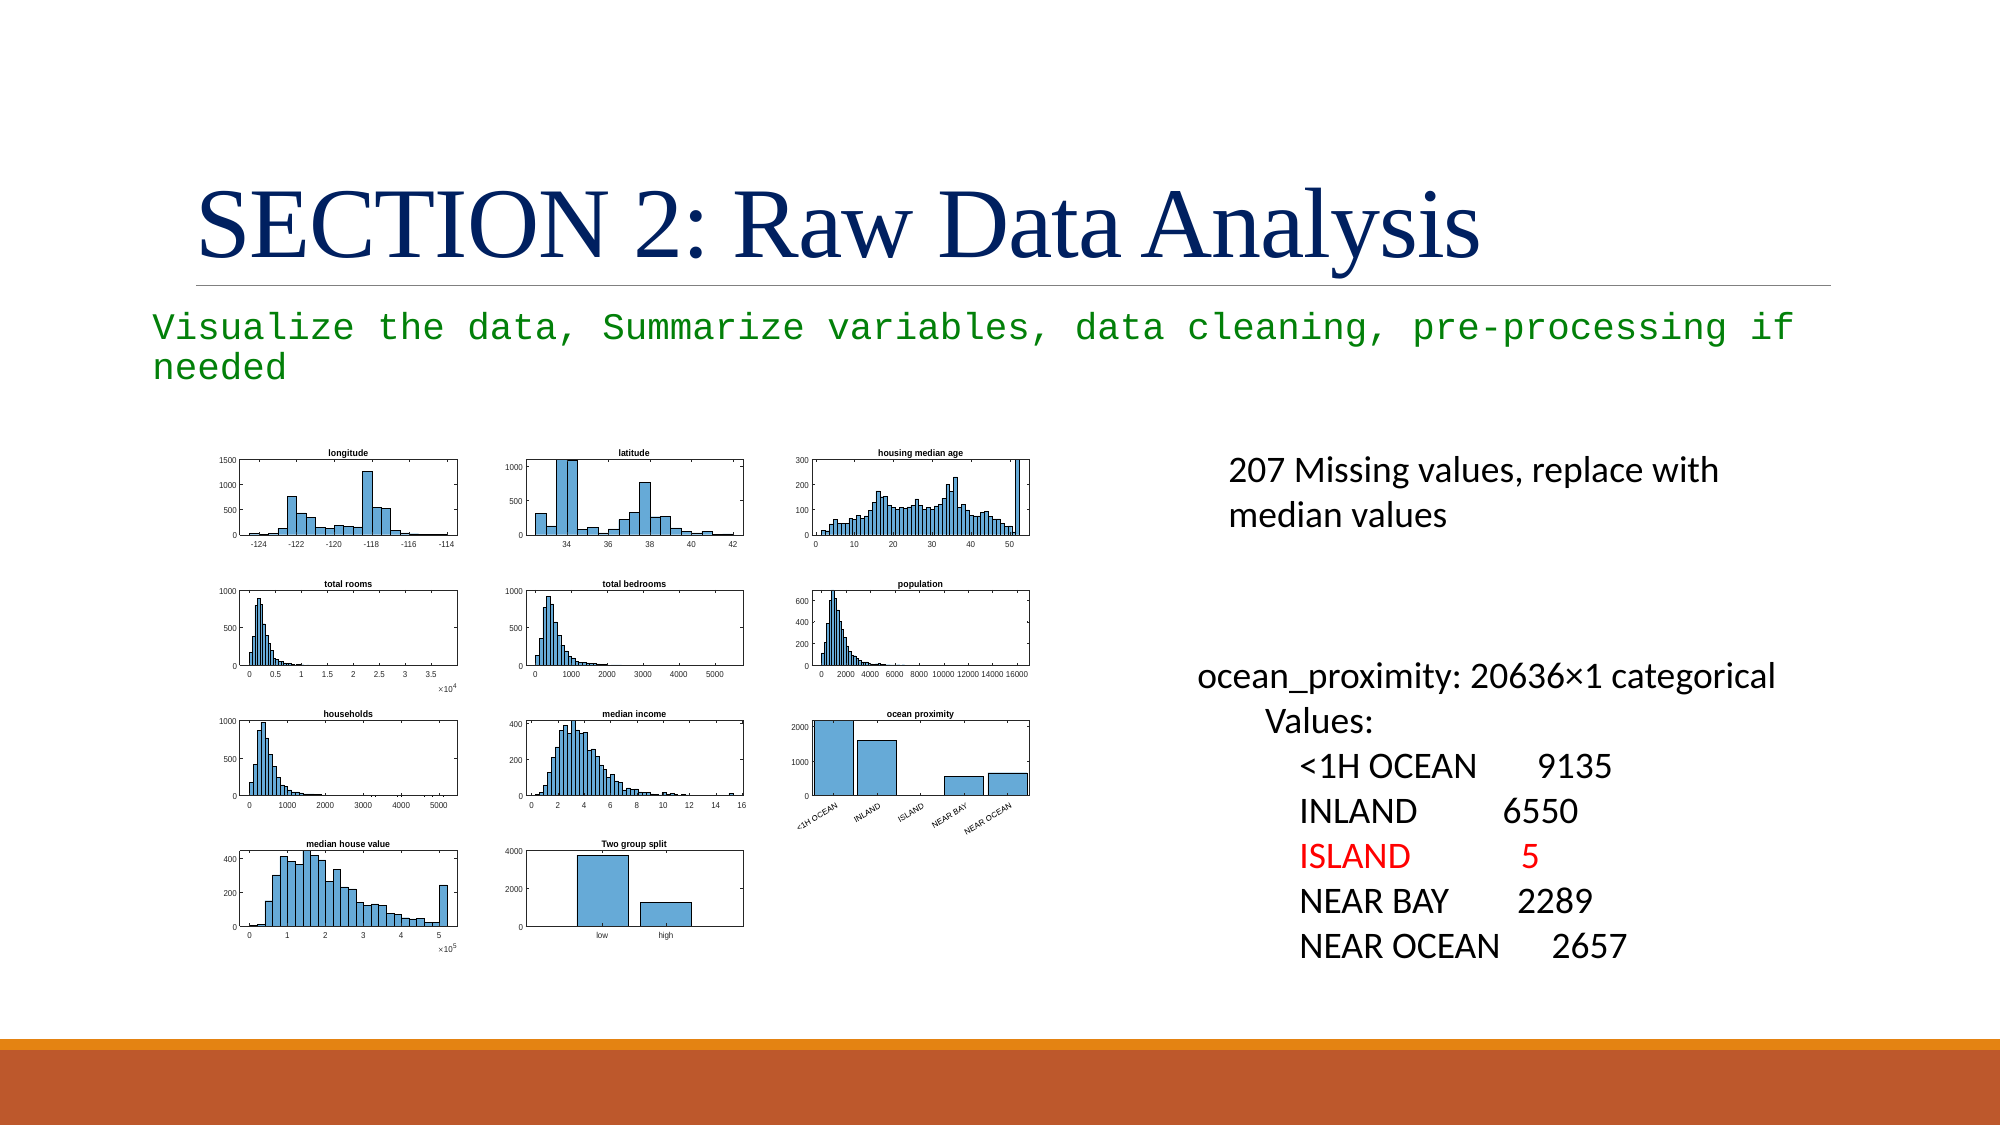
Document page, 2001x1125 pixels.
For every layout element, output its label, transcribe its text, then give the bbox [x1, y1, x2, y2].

picture [106, 413, 1126, 1009]
title SECTION 2: Raw Data Analysis [180, 47, 1830, 285]
text_box Visualize the data, Summarize variables, data cleaning, pre-processing if needed [137, 299, 1863, 1046]
text_box 207 Missing values, replace with median values [1213, 438, 1840, 633]
text_box ocean_proximity: 20636×1 categorical Values: <1H OCEAN 9135 INLAND 6550 ISLAND 5 NEAR BAY 2289 NEAR OCEAN 2657 [1182, 643, 2000, 974]
